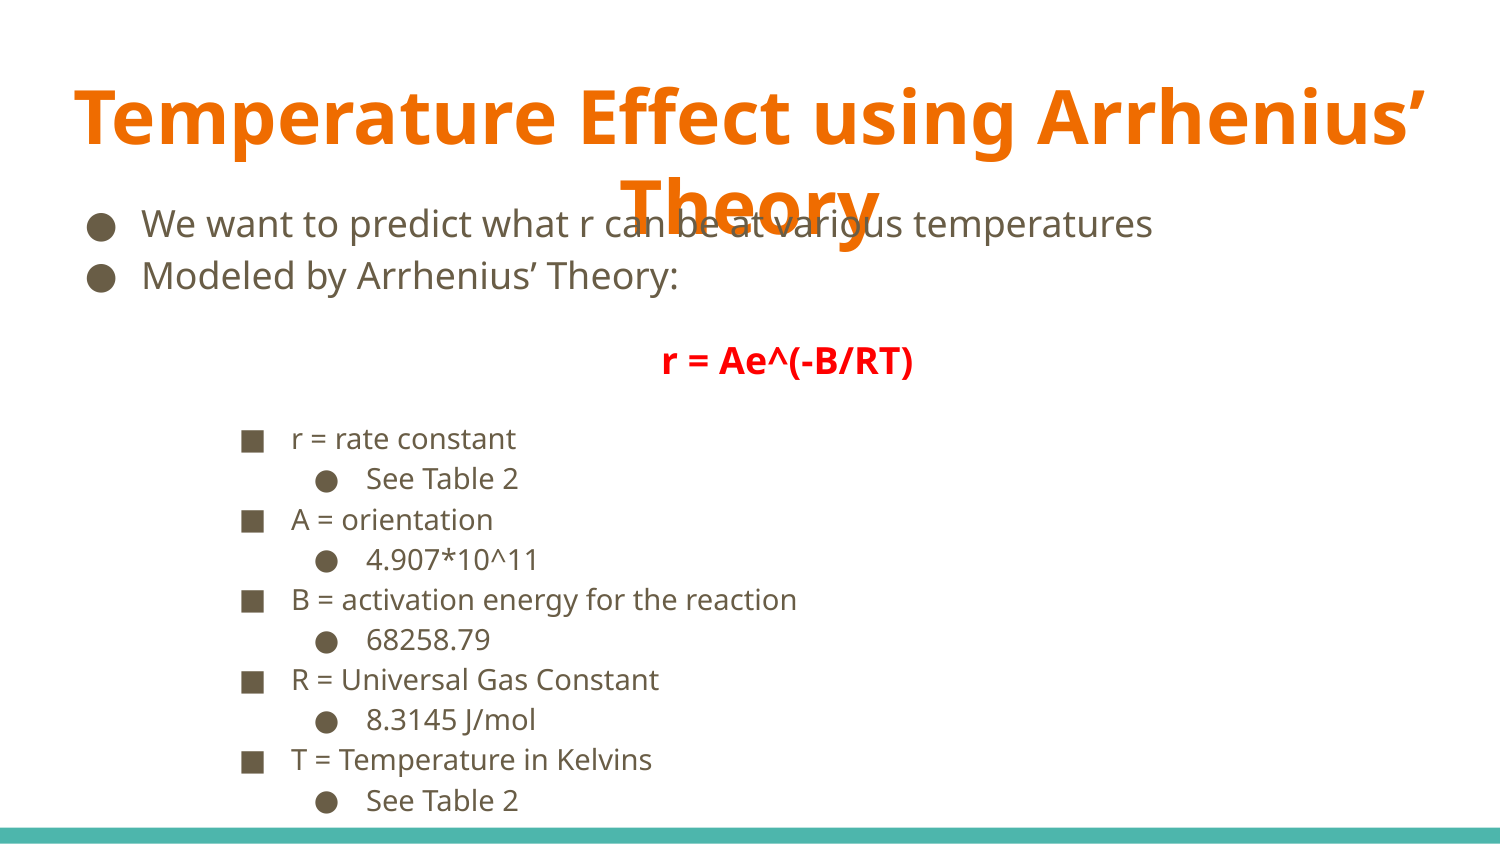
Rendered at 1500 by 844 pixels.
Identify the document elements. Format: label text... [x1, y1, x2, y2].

list We want to predict what r can be at various temperatures Modeled by Arrhenius’ Theory: r = Ae^(-B/RT) r = rate constant See Table 2 A = orientation 4.907*10^11 B = activation energy for the reaction 68258.79 R = Universal Gas Constant 8.3145 J/mol T = Temperature in Kelvins See Table 2 [51, 178, 1449, 759]
title Temperature Effect using Arrhenius’ Theory [51, 54, 1449, 171]
